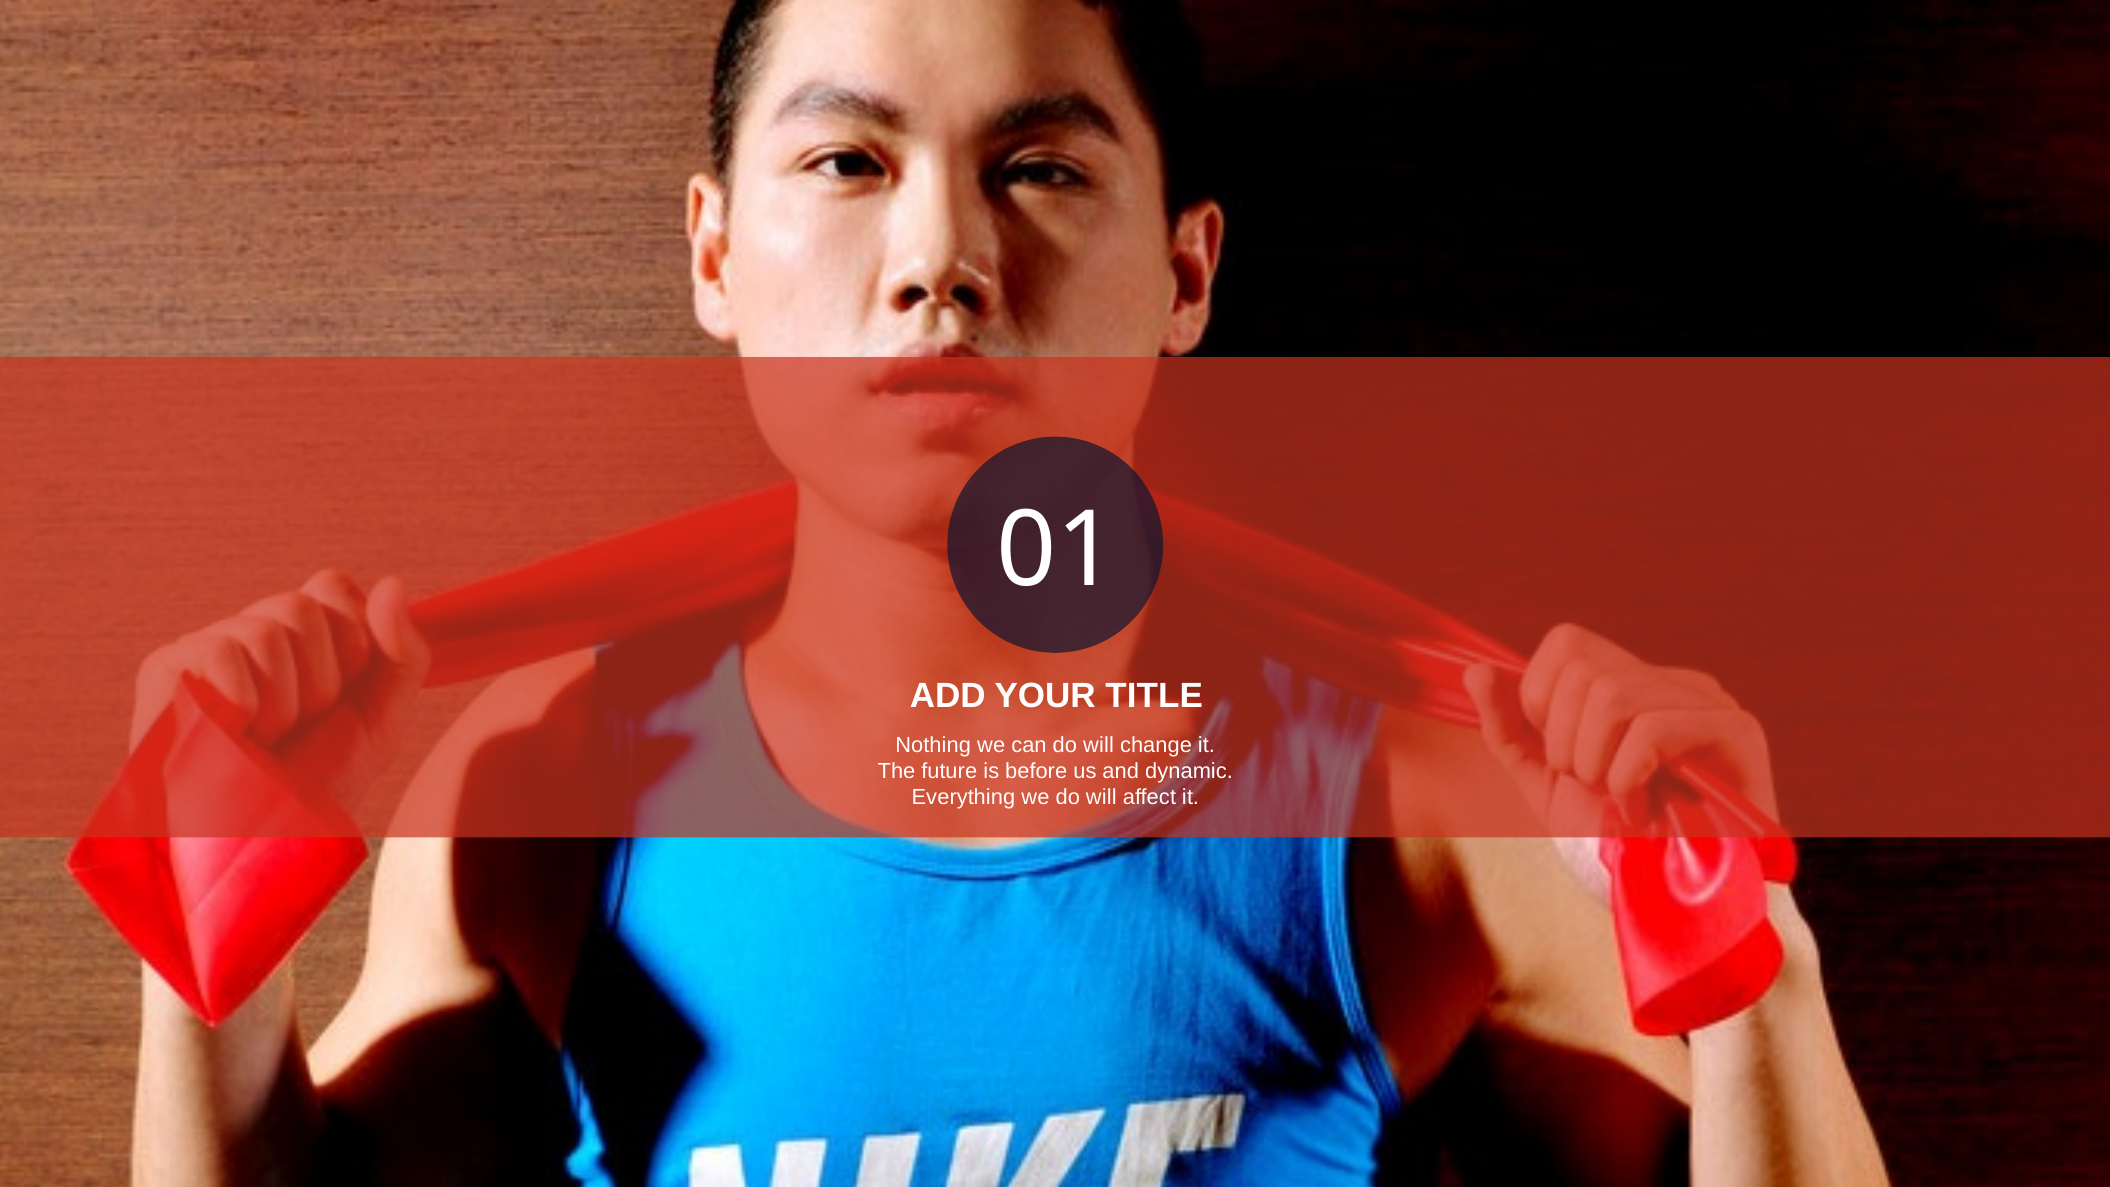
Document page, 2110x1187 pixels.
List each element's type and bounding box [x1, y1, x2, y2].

text_box [0, 0, 2110, 356]
text_box [0, 838, 2110, 1187]
text_box [0, 356, 2110, 838]
text_box [947, 436, 1164, 653]
text_box [860, 665, 1253, 818]
